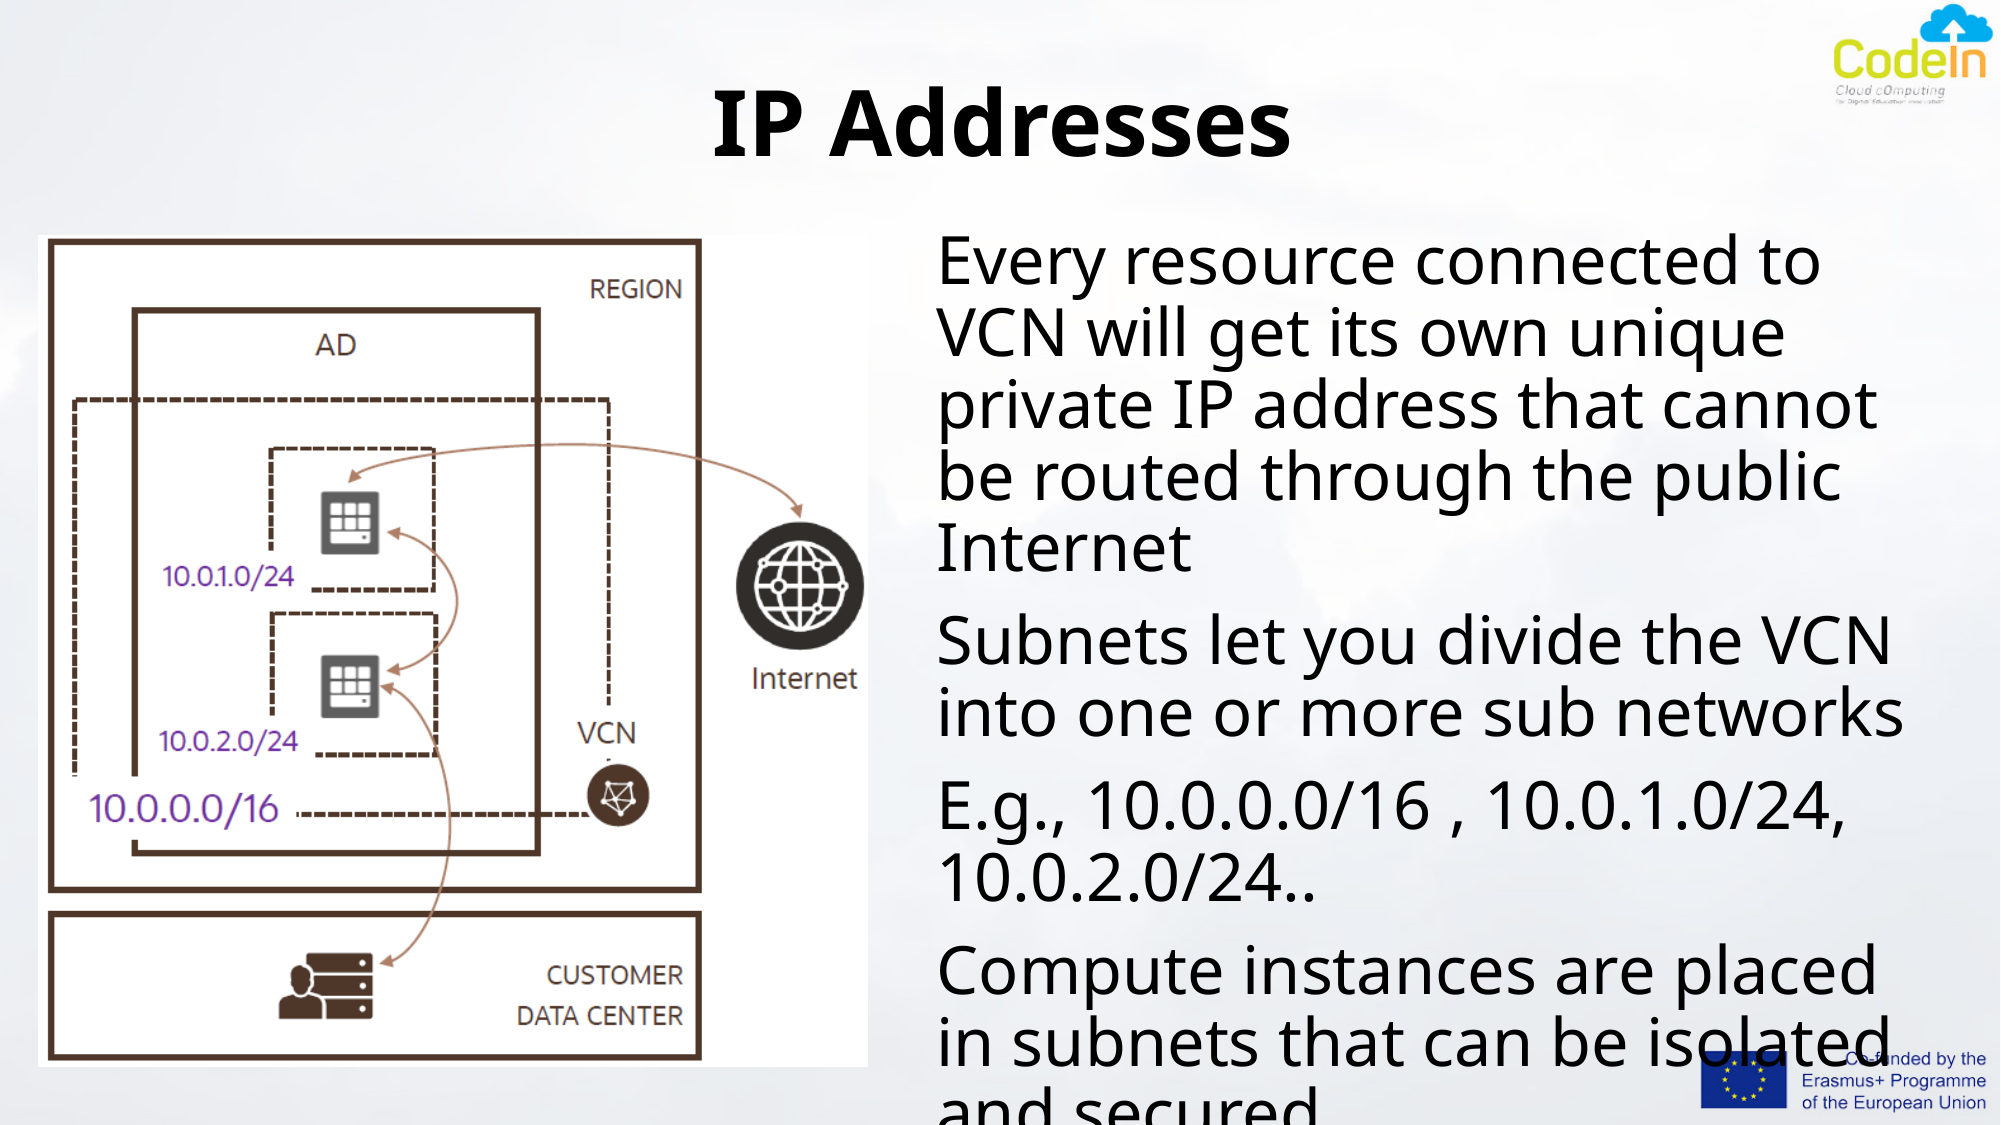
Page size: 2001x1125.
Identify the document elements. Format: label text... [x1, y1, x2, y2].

list Every resource connected to VCN will get its own unique private IP address that cannot be routed through the public Internet Subnets let you divide the VCN into one or more sub networks E.g., 10.0.0.0/16 , 10.0.1.0/24, 10.0.2.0/24.. Compute instances are placed in subnets that can be isolated and secured [921, 219, 1962, 1083]
title IP Addresses [140, 18, 1866, 236]
picture [0, 0, 2001, 1125]
